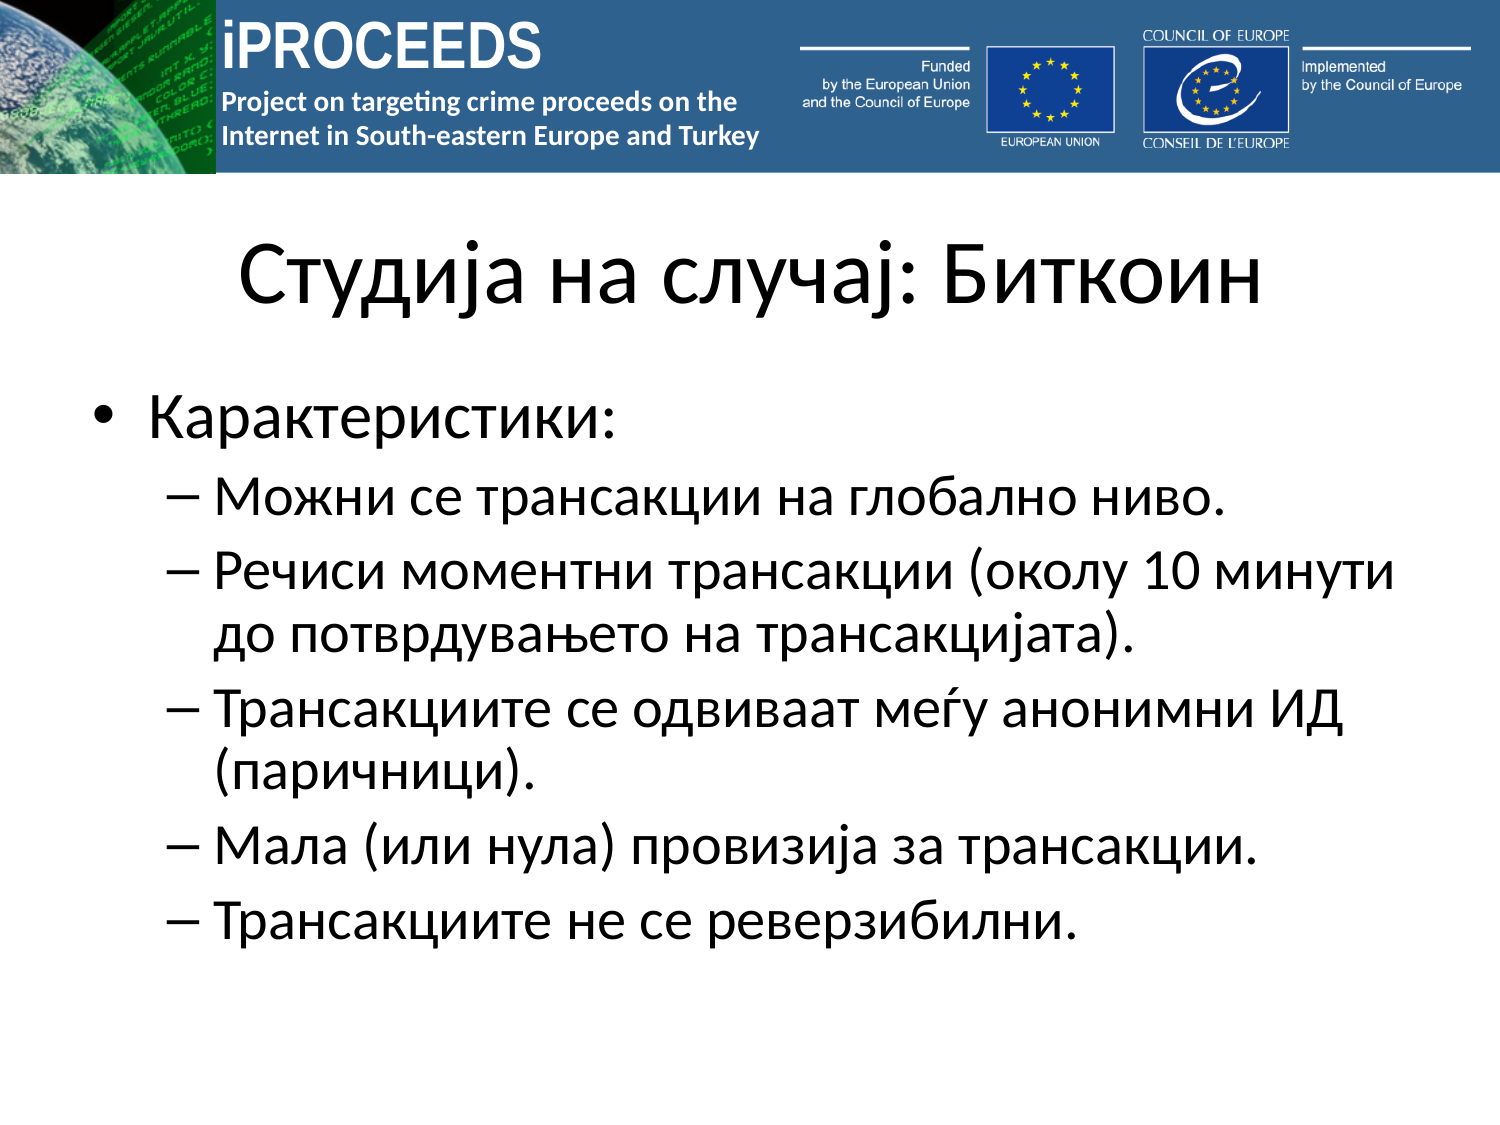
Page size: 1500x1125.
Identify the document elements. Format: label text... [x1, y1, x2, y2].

picture [800, 30, 1471, 148]
title Студија на случај: Биткоин [76, 172, 1427, 361]
picture [0, 0, 216, 174]
list Карактеристики: Можни се трансакции на глобално ниво. Речиси моментни трансакции (околу 10 минути до потврдувањето на трансакцијата). Трансакциите се одвиваат меѓу анонимни ИД (паричници). Мала (или нула) провизија за трансакции. Трансакциите не се реверзибилни. [76, 373, 1427, 1017]
